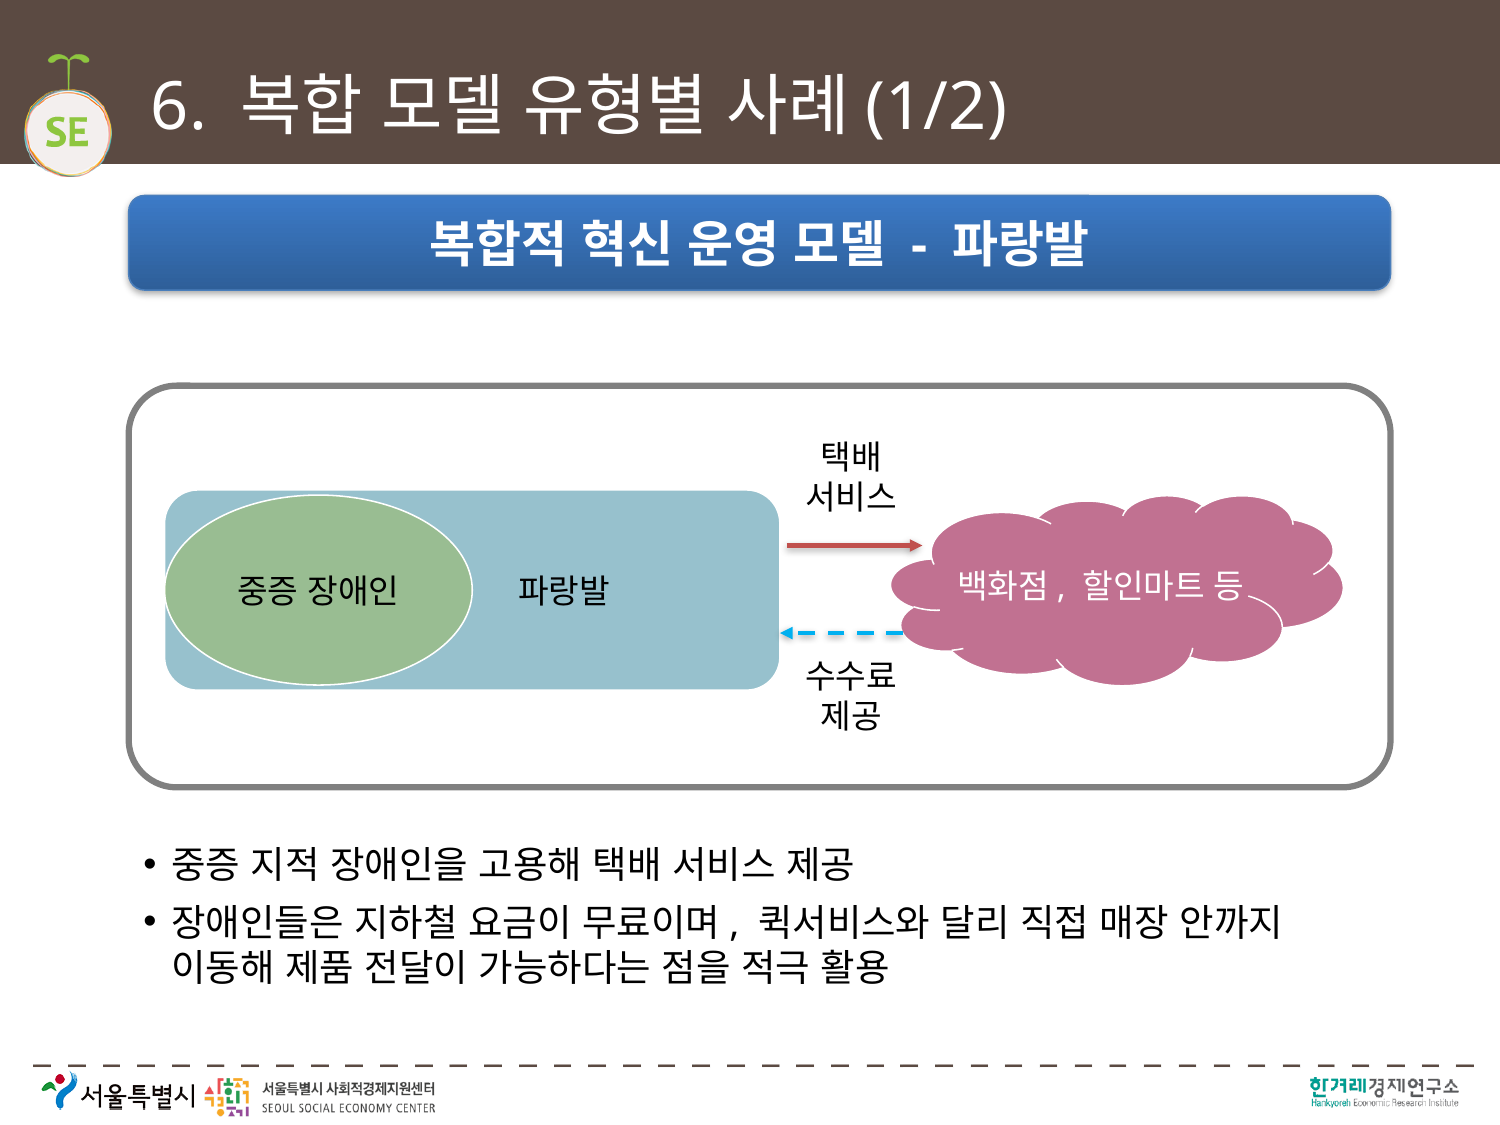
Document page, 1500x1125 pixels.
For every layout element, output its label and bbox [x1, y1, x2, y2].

text_box [128, 833, 1391, 996]
text_box [128, 385, 1391, 788]
text_box [127, 194, 1392, 291]
title [135, 45, 1463, 161]
picture [0, 0, 1500, 1125]
